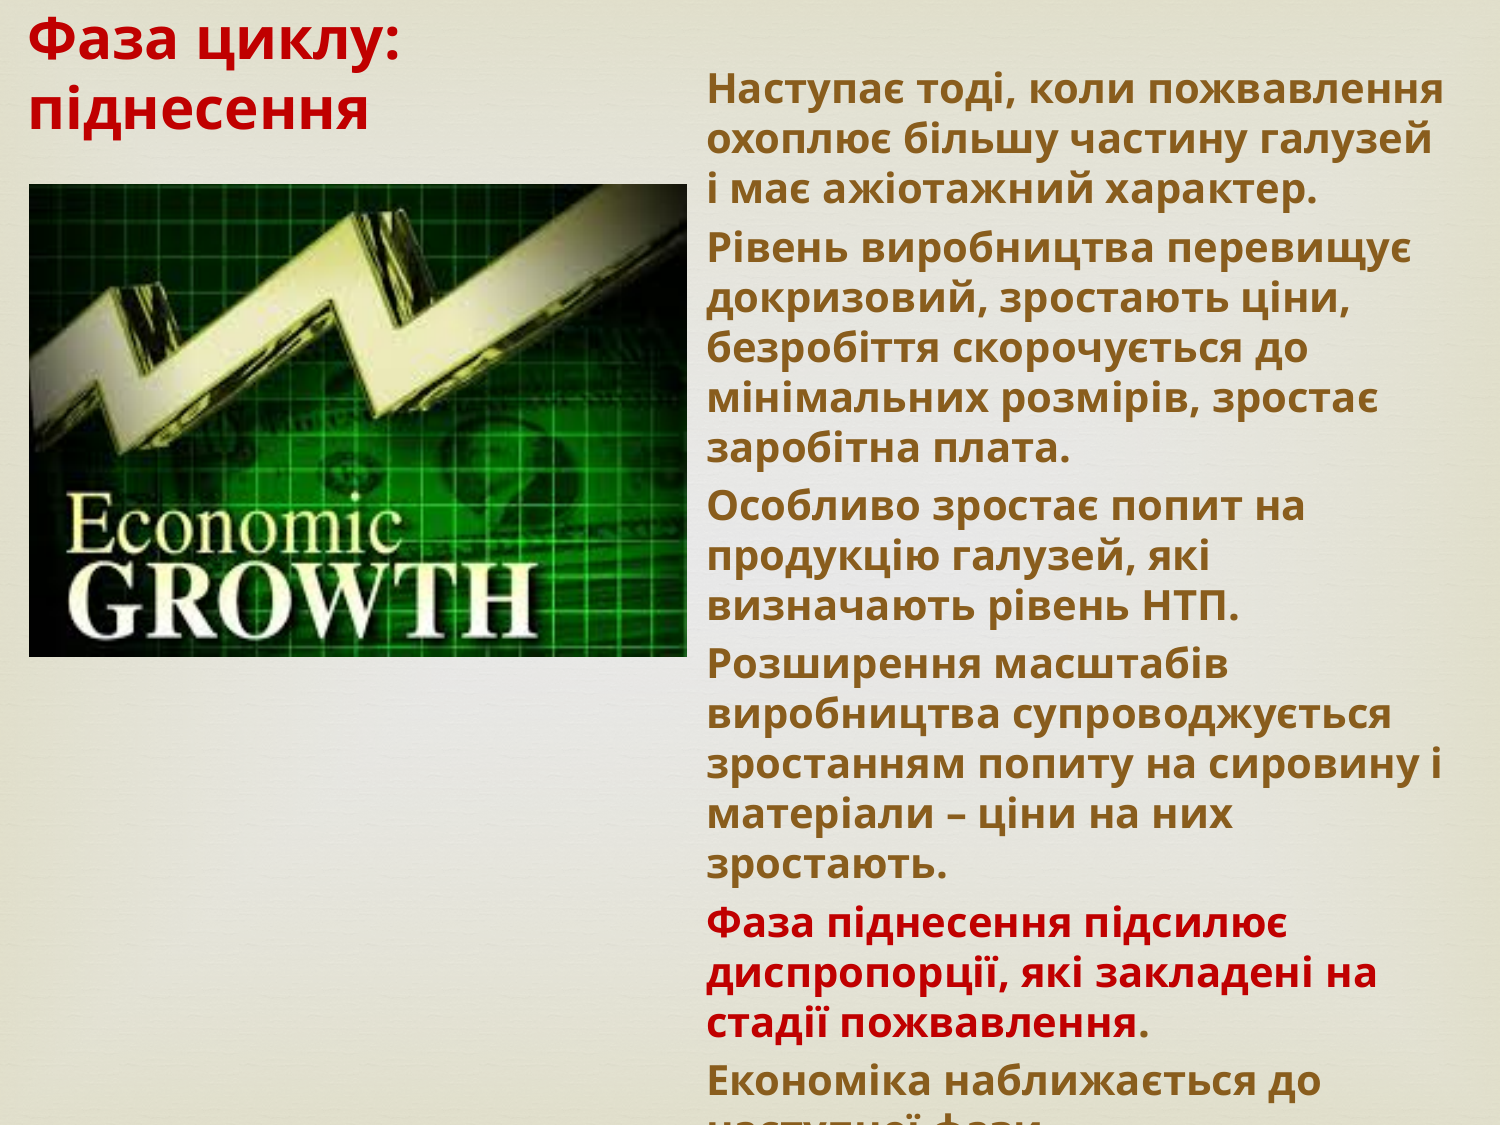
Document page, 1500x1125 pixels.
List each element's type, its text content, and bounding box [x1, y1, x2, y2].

picture [28, 183, 687, 658]
title Фаза циклу: піднесення [12, 66, 686, 149]
list Наступає тоді, коли пожвавлення охоплює більшу частину галузей і має ажіотажний характер. Рівень виробництва перевищує докризовий, зростають ціни, безробіття скорочується до мінімальних розмірів, зростає заробітна плата. Особливо зростає попит на продукцію галузей, які визначають рівень НТП. Розширення масштабів виробництва супроводжується зростанням попиту на сировину і матеріали – ціни на них зростають. Фаза піднесення підсилює диспропорції, які закладені на стадії пожвавлення. Економіка наближається до наступної фази. [690, 54, 1471, 1083]
